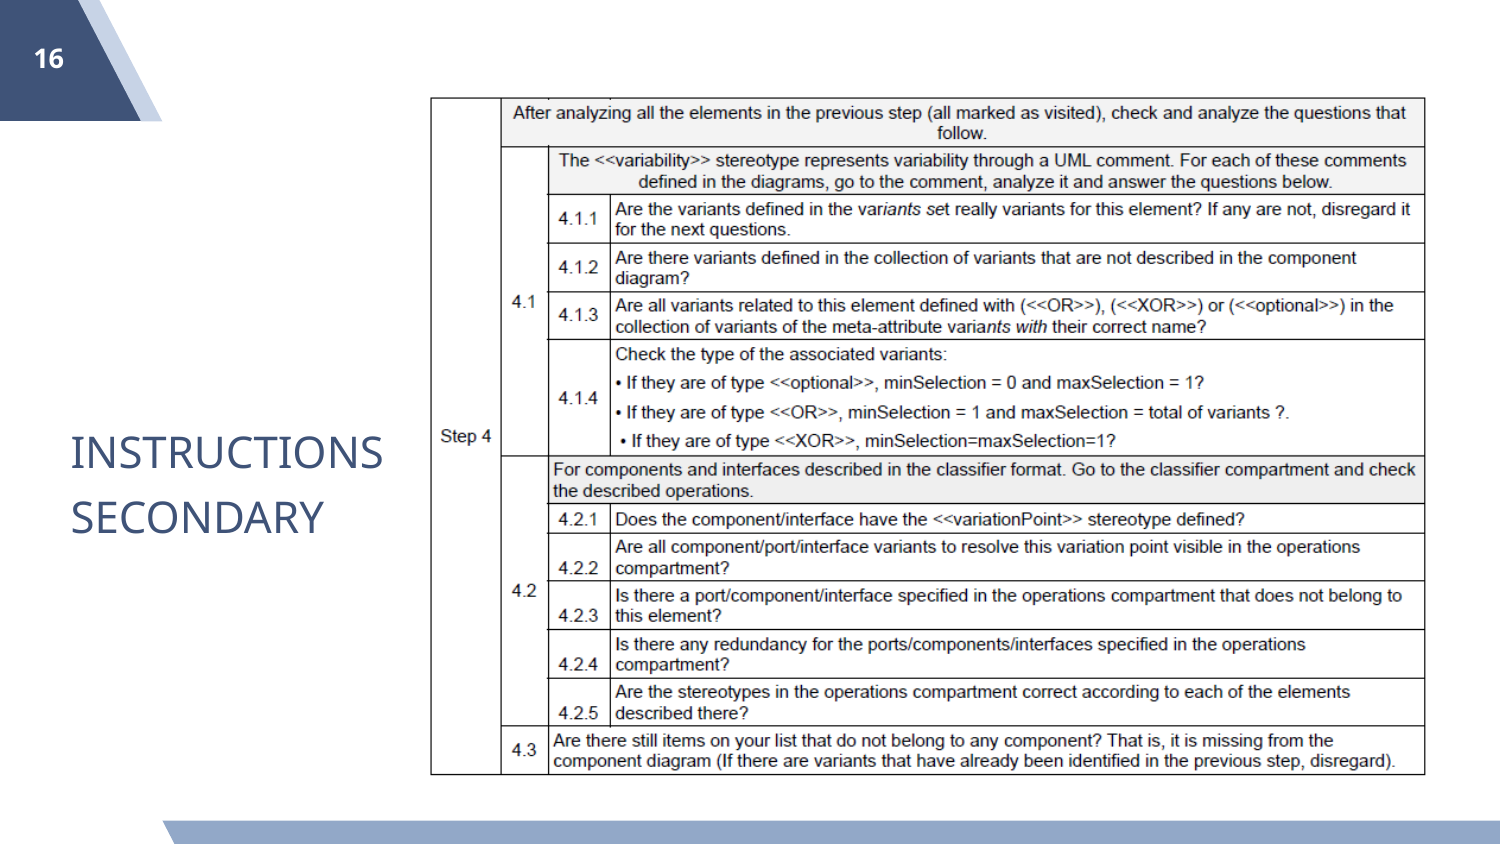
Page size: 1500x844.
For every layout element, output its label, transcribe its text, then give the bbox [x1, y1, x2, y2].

slide_number ‹#› [0, 0, 98, 121]
list INSTRUCTIONS SECONDARY [55, 202, 403, 765]
picture [427, 94, 1429, 780]
title EXEMPLO - CASO DE USO [181, 45, 1285, 169]
